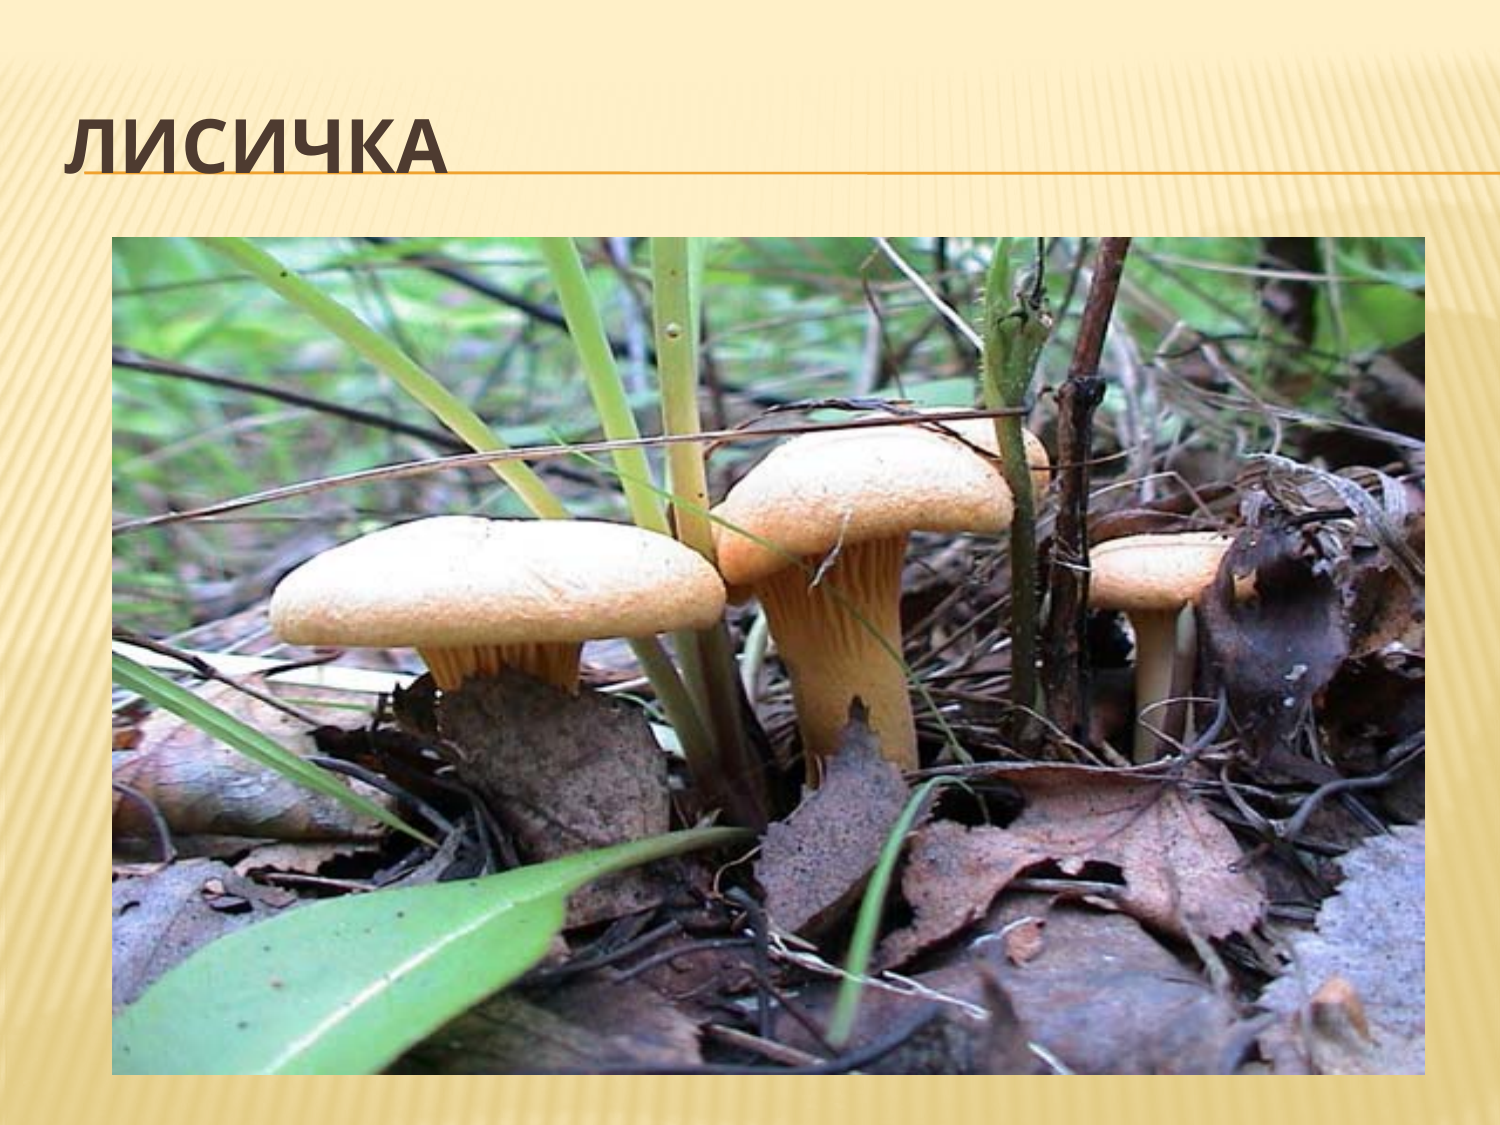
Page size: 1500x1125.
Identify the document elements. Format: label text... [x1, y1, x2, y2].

title Лисичка [49, 75, 1475, 213]
picture [112, 237, 1426, 1076]
